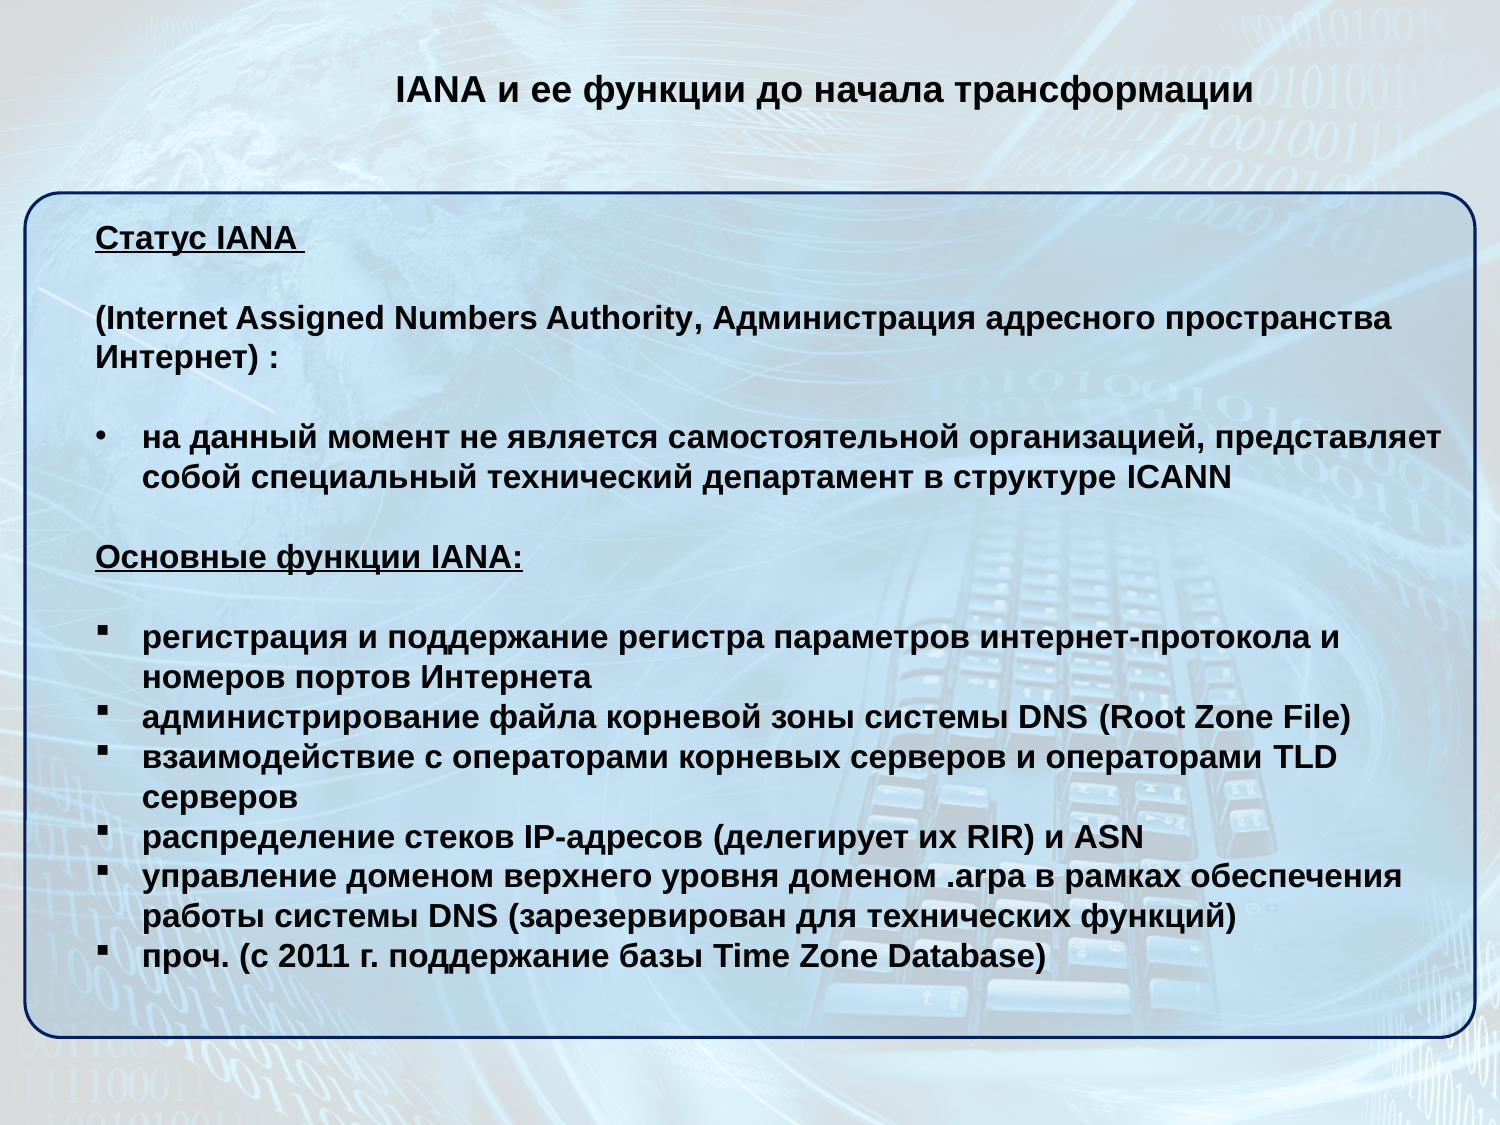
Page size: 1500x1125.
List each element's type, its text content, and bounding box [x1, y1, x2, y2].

text_box Статус IANA (Internet Assigned Numbers Authority‎, Администрация адресного пространства Интернет) : на данный момент не является самостоятельной организацией, представляет собой специальный технический департамент в структуре ICANN Основные функции IANA: регистрация и поддержание регистра параметров интернет-протокола и номеров портов Интернета администрирование файла корневой зоны системы DNS (Root Zone File) взаимодействие с операторами корневых серверов и операторами TLD серверов распределение стеков IP-адресов (делегирует их RIR) и ASN управление доменом верхнего уровня доменом .arpa в рамках обеспечения работы системы DNS (зарезервирован для технических функций) проч. (c 2011 г. поддержание базы Time Zone Database) [23, 191, 1476, 1039]
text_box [37, 287, 276, 413]
picture [0, 0, 1500, 1125]
title IANA и ее функции до начала трансформации [224, 24, 1426, 151]
